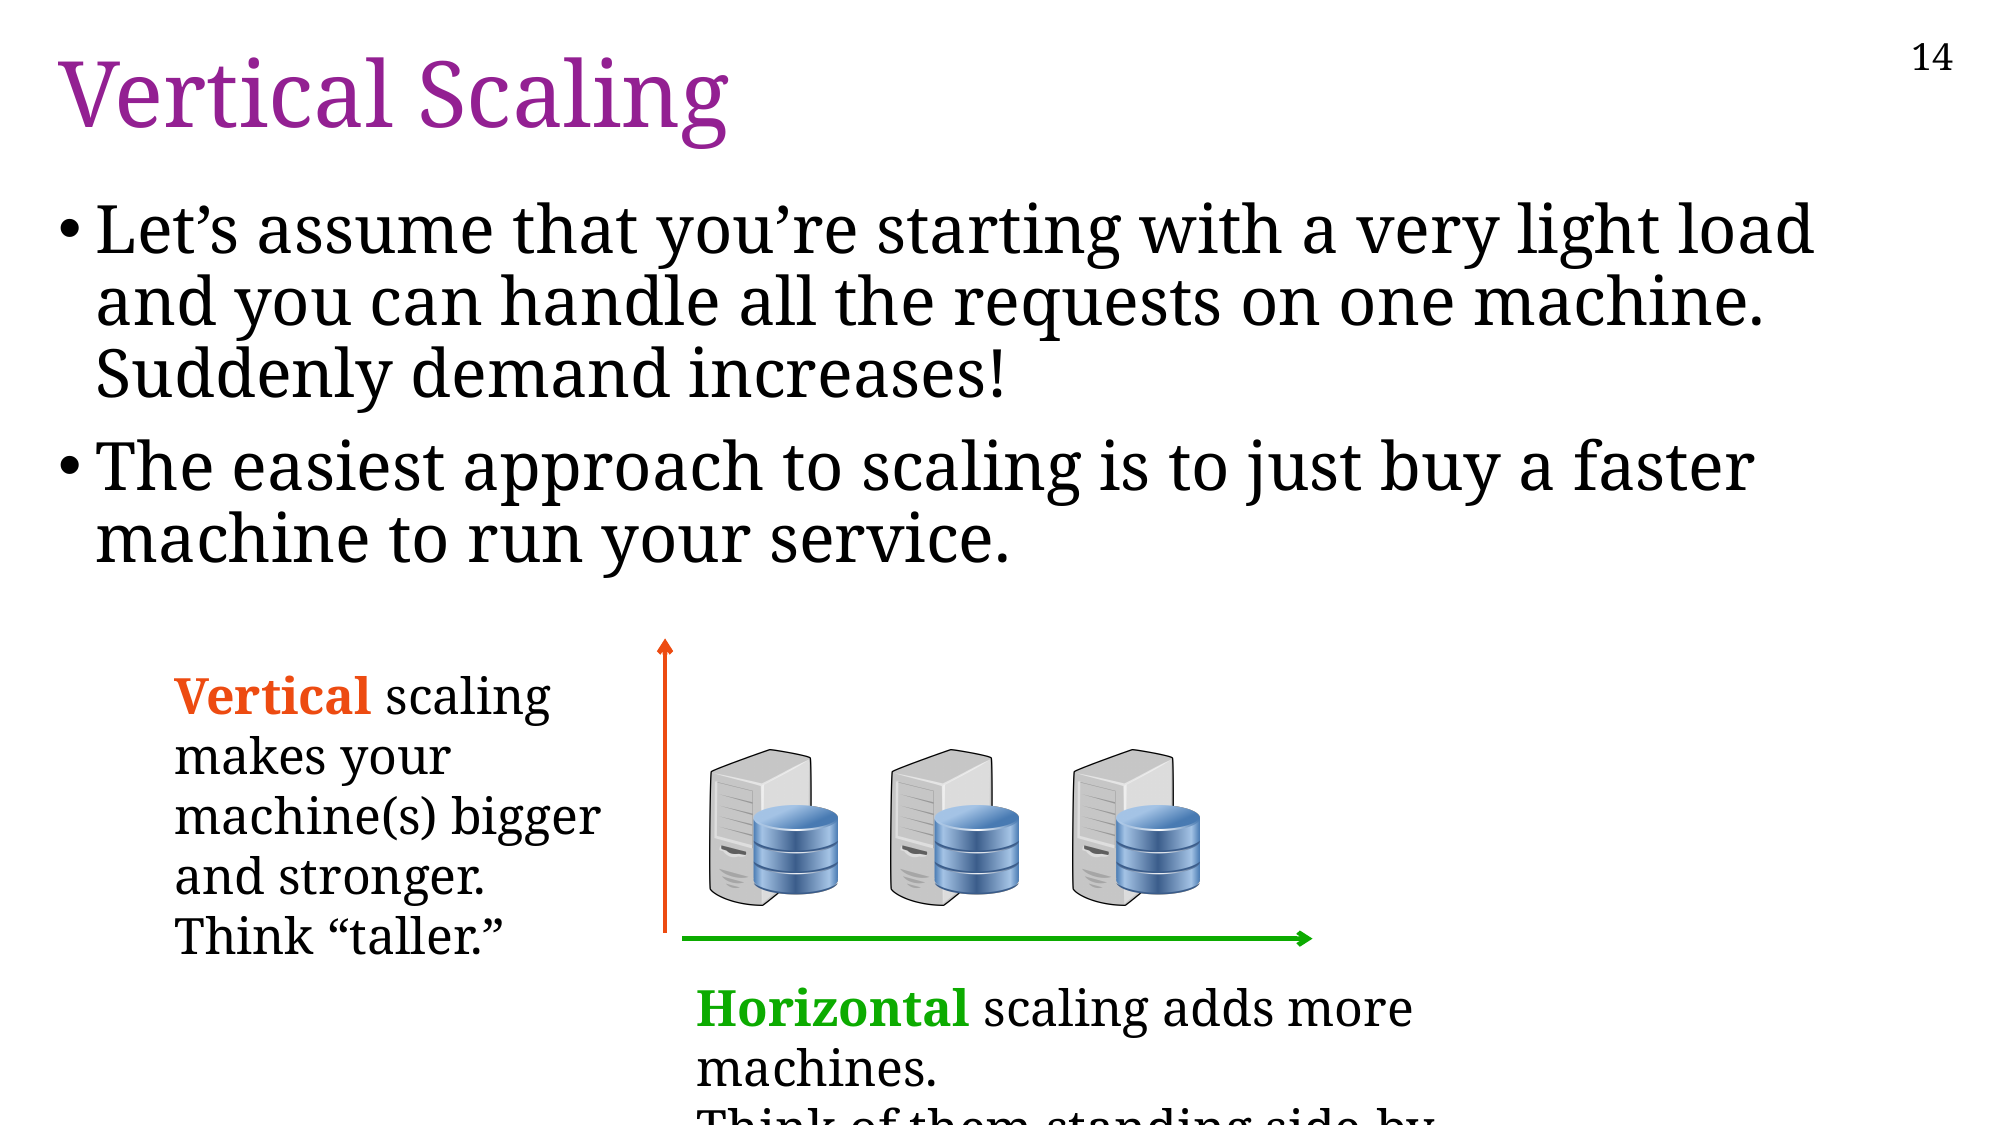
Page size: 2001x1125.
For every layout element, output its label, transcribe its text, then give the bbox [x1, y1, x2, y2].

picture [890, 749, 1019, 906]
picture [709, 749, 838, 906]
picture [1072, 749, 1200, 906]
text_box Horizontal scaling adds more machines. Think of them standing side-by-side. [682, 968, 1525, 1125]
title Vertical Scaling [43, 25, 1953, 171]
list Let’s assume that you’re starting with a very light load and you can handle all the requests on one machine. Suddenly demand increases! The easiest approach to scaling is to just buy a faster machine to run your service. [43, 188, 1953, 1106]
text_box Vertical scaling makes your machine(s) bigger and stronger. Think “taller.” [159, 656, 656, 972]
